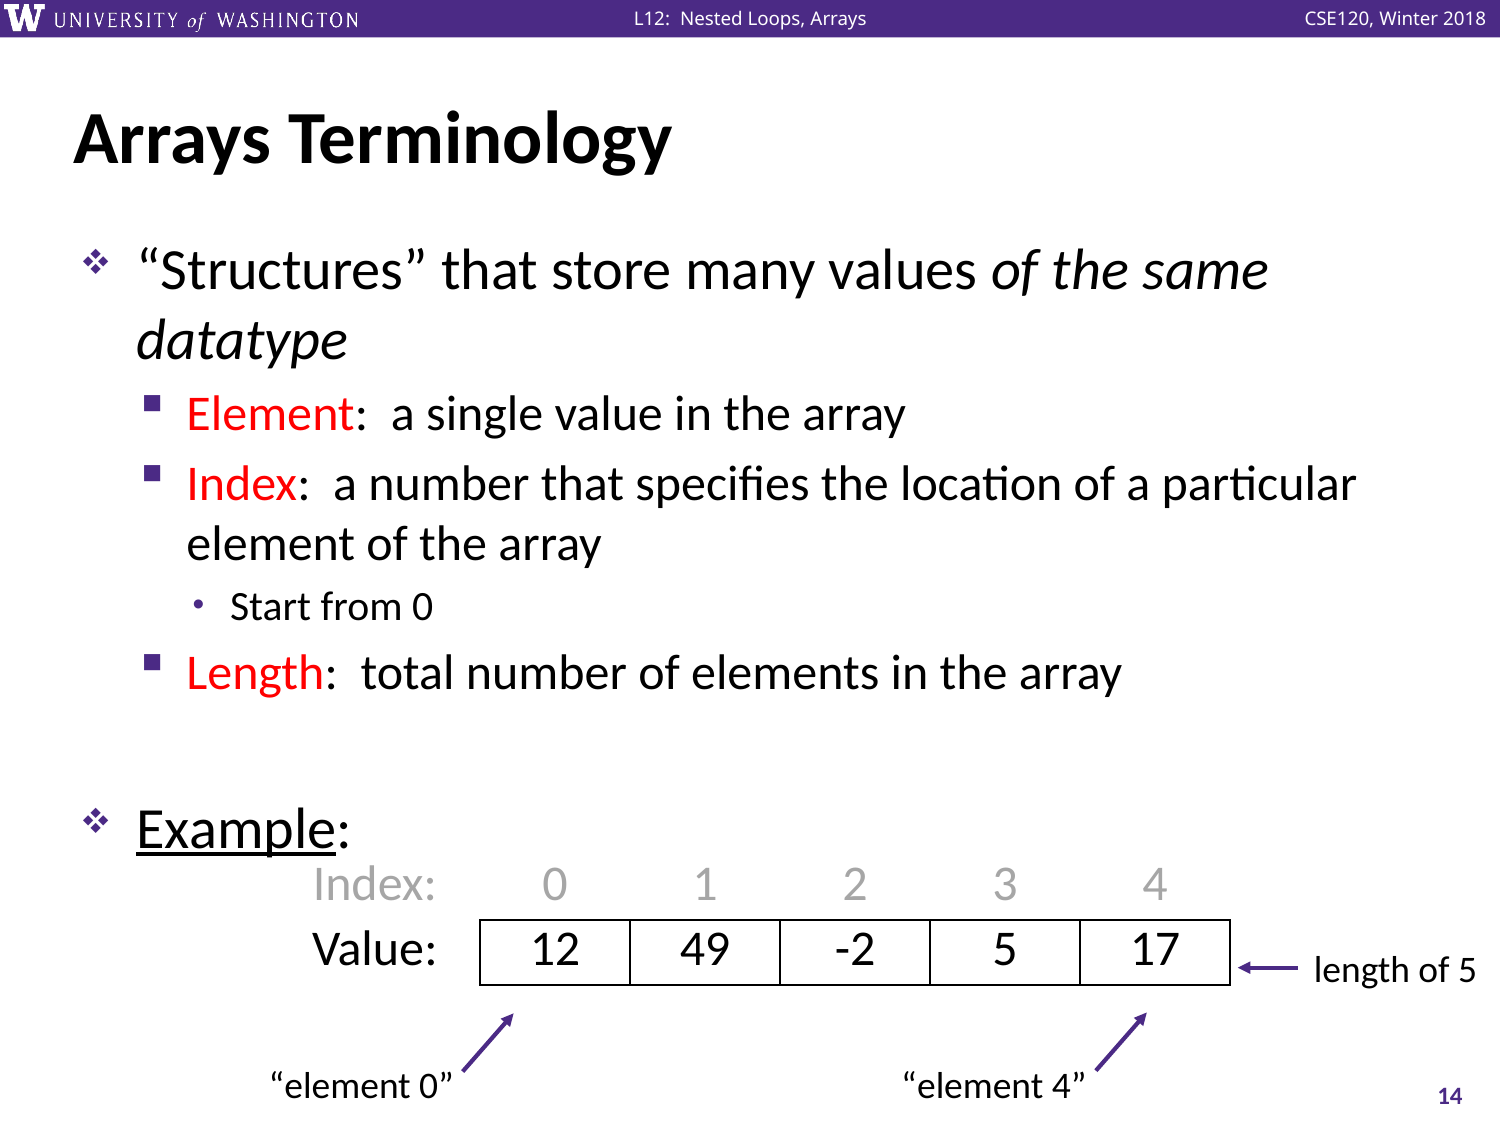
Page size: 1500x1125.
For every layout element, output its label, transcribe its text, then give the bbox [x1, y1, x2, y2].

table_cell 17 [1081, 921, 1229, 984]
table_cell Value: [270, 920, 479, 985]
list “Structures” that store many values of the same datatype Element: a single value in the array Index: a number that specifies the location of a particular element of the array Start from 0 Length: total number of elements in the array Example: [64, 223, 1438, 1040]
table_header 1 [630, 855, 780, 919]
title Arrays Terminology [58, 71, 1438, 197]
table_header 2 [780, 855, 930, 919]
table_cell 12 [481, 921, 629, 984]
table_header 0 [480, 855, 630, 919]
table_header 4 [1080, 855, 1230, 919]
slide_number 14 [1400, 1065, 1500, 1125]
table_header 3 [930, 855, 1080, 919]
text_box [241, 1012, 1147, 1115]
table_cell 49 [631, 921, 779, 984]
table_cell 5 [931, 921, 1079, 984]
table_cell -2 [781, 921, 929, 984]
text_box length of 5 [1305, 937, 1486, 998]
picture [4, 4, 358, 32]
table_header Index: [270, 855, 480, 920]
